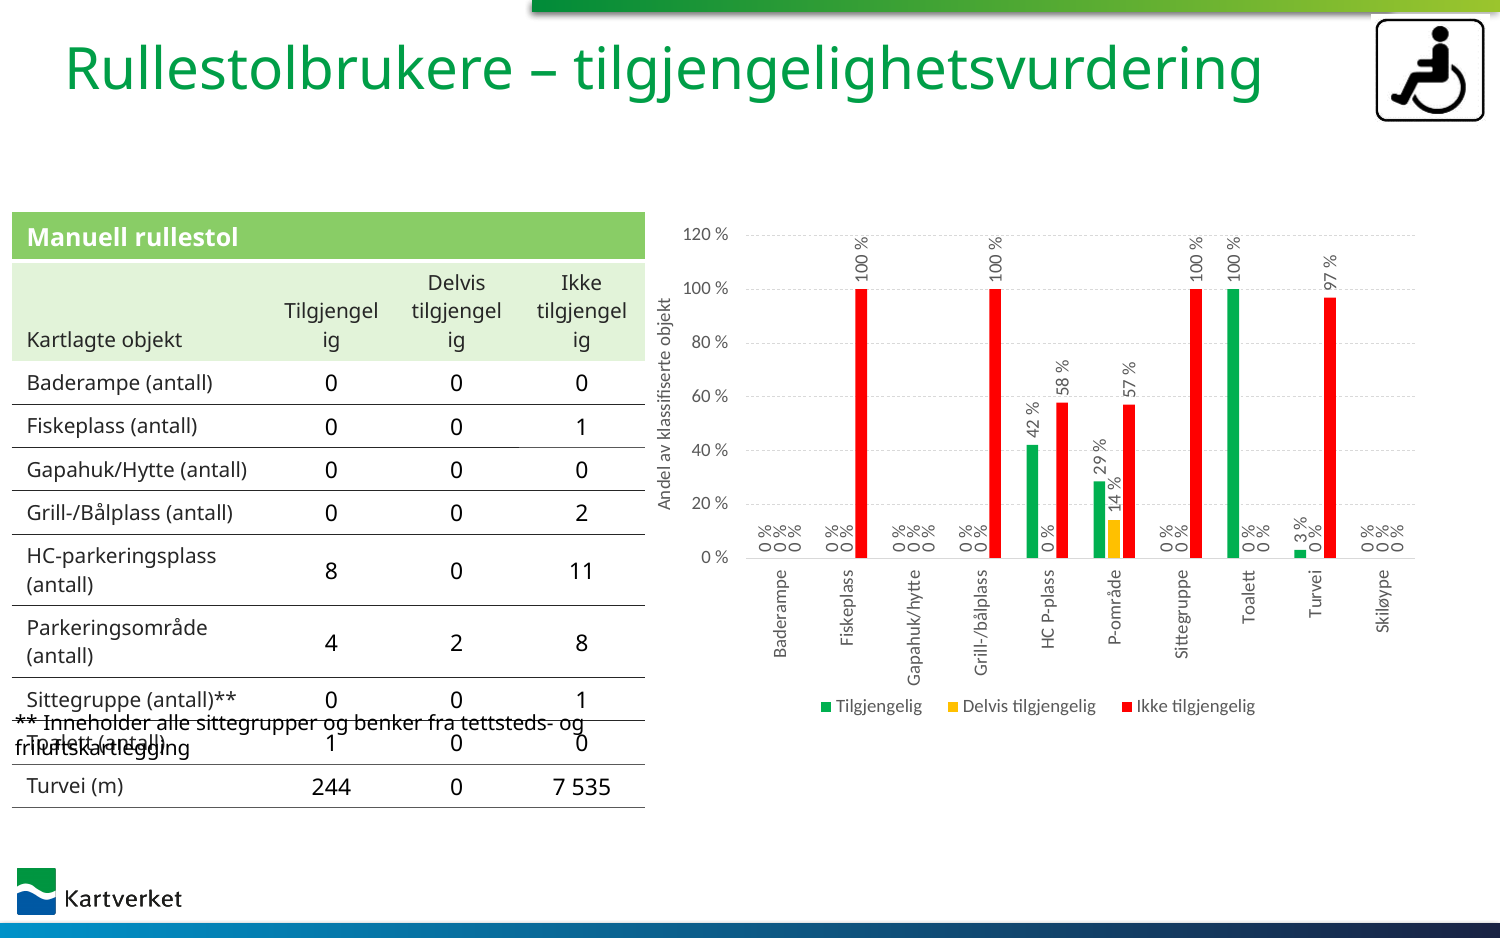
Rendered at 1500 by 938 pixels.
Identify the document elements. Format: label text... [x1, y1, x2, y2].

table_cell 0 [394, 535, 519, 605]
table_cell 0 [269, 491, 394, 534]
table_cell 0 [269, 405, 394, 447]
table_cell Turvei (m) [12, 768, 269, 807]
table_cell 0 [394, 405, 519, 447]
table_cell 2 [519, 491, 638, 534]
table_cell 11 [519, 535, 638, 605]
table_cell 0 [269, 448, 394, 490]
table_cell Parkeringsområde (antall) [12, 606, 269, 677]
table_cell 0 [394, 448, 519, 490]
table_cell Baderampe (antall) [12, 361, 269, 404]
table_cell Ikke tilgjengelig [519, 263, 638, 361]
table_cell 1 [519, 405, 638, 447]
table_cell 7 535 [519, 768, 645, 807]
table_cell 4 [269, 606, 394, 677]
table_cell Tilgjengelig [269, 263, 394, 361]
table_cell 0 [394, 491, 519, 534]
table_cell Fiskeplass (antall) [12, 405, 269, 447]
table_cell 244 [269, 768, 394, 807]
picture [1371, 13, 1491, 127]
table_cell Sittegruppe (antall)** [12, 678, 269, 702]
table_cell 1 [519, 678, 638, 702]
table_cell 2 [394, 606, 519, 677]
table_cell 8 [519, 606, 638, 677]
table_cell Gapahuk/Hytte (antall) [12, 448, 269, 490]
text_box Rullestolbrukere – tilgjengelighetsvurdering [49, 12, 1372, 109]
table_cell 0 [519, 448, 638, 490]
table_cell 0 [394, 361, 519, 404]
table_cell 0 [394, 678, 519, 702]
picture [643, 218, 1427, 728]
text_box ** Inneholder alle sittegrupper og benker fra tettsteds- og friluftskartlegging [0, 702, 745, 768]
table_cell 0 [519, 361, 638, 404]
table_cell Delvis tilgjengelig [394, 263, 519, 361]
table_cell 0 [269, 678, 394, 702]
table_cell 0 [269, 361, 394, 404]
table_header Manuell rullestol [12, 212, 645, 259]
table_cell 8 [269, 535, 394, 605]
table_cell HC-parkeringsplass (antall) [12, 535, 269, 605]
table_cell 0 [394, 768, 519, 807]
table_cell Grill-/Bålplass (antall) [12, 491, 269, 534]
table_cell Kartlagte objekt [12, 263, 269, 361]
